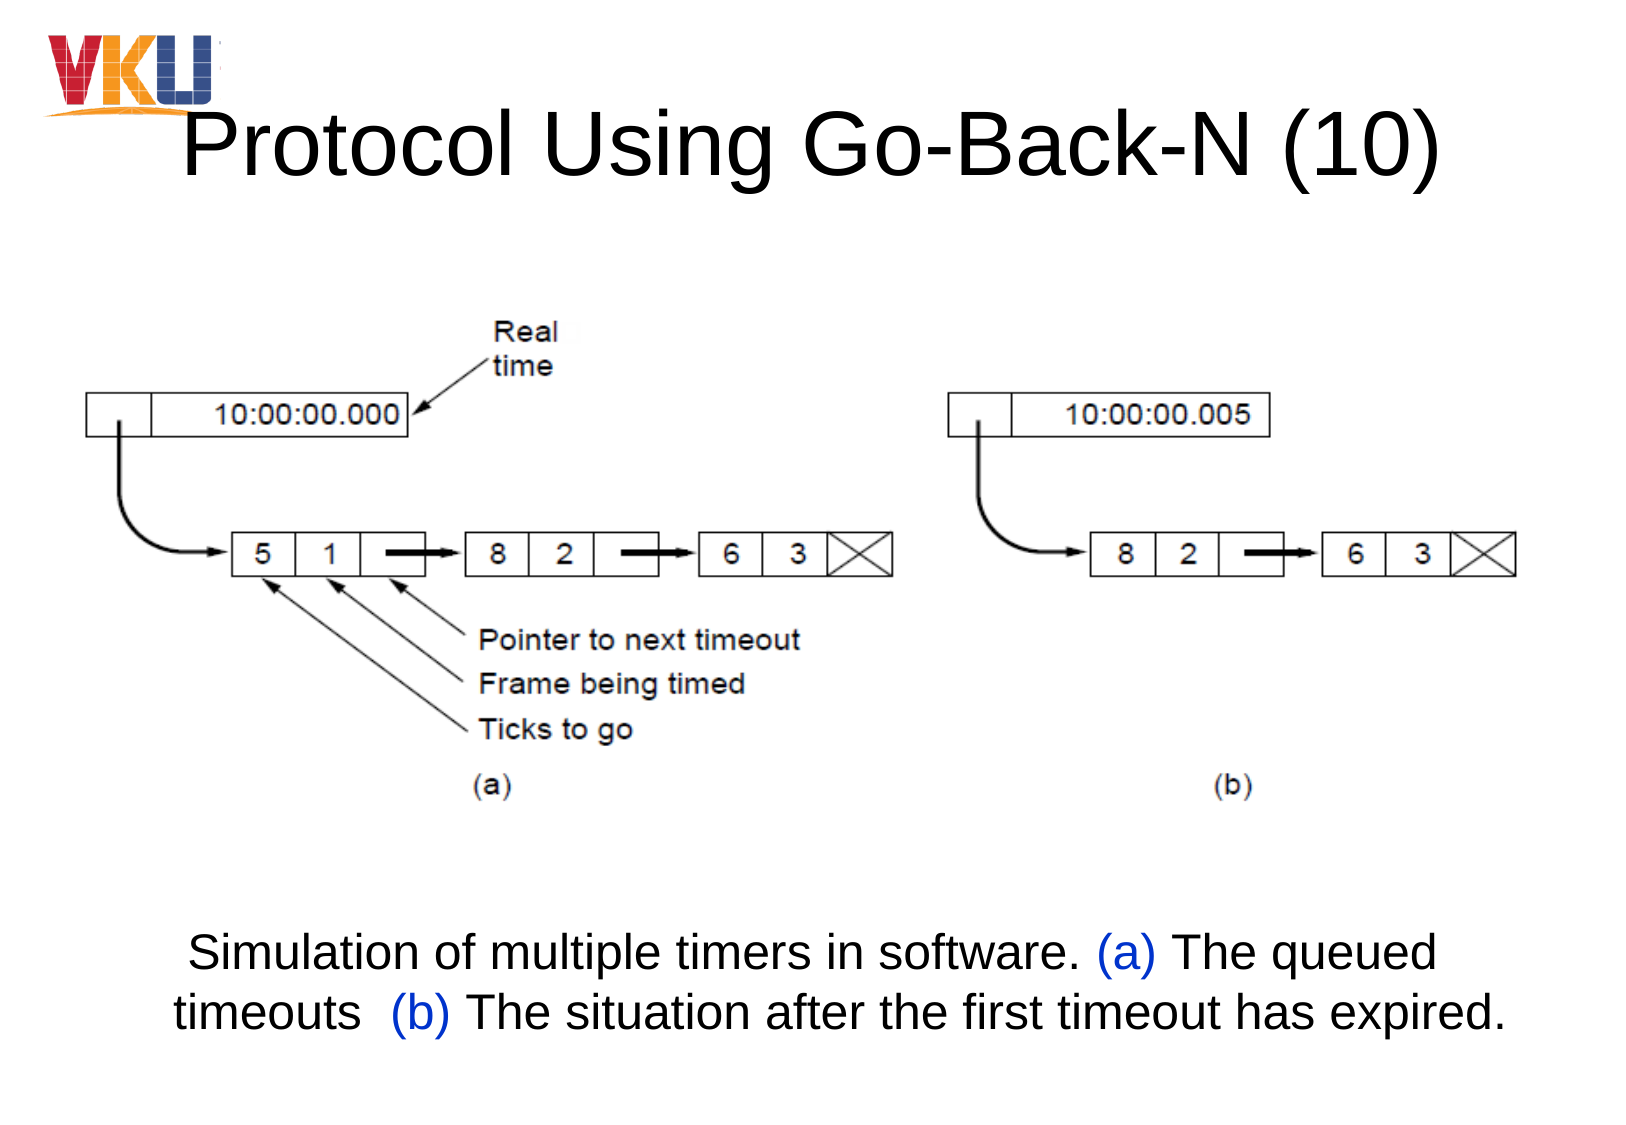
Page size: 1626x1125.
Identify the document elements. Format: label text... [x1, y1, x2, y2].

picture [63, 287, 1580, 819]
title Protocol Using Go-Back-N (10) [81, 45, 1544, 233]
list Simulation of multiple timers in software. (a) The queued timeouts (b) The situation after the first timeout has expired. [0, 912, 1625, 1050]
picture [32, 21, 228, 129]
